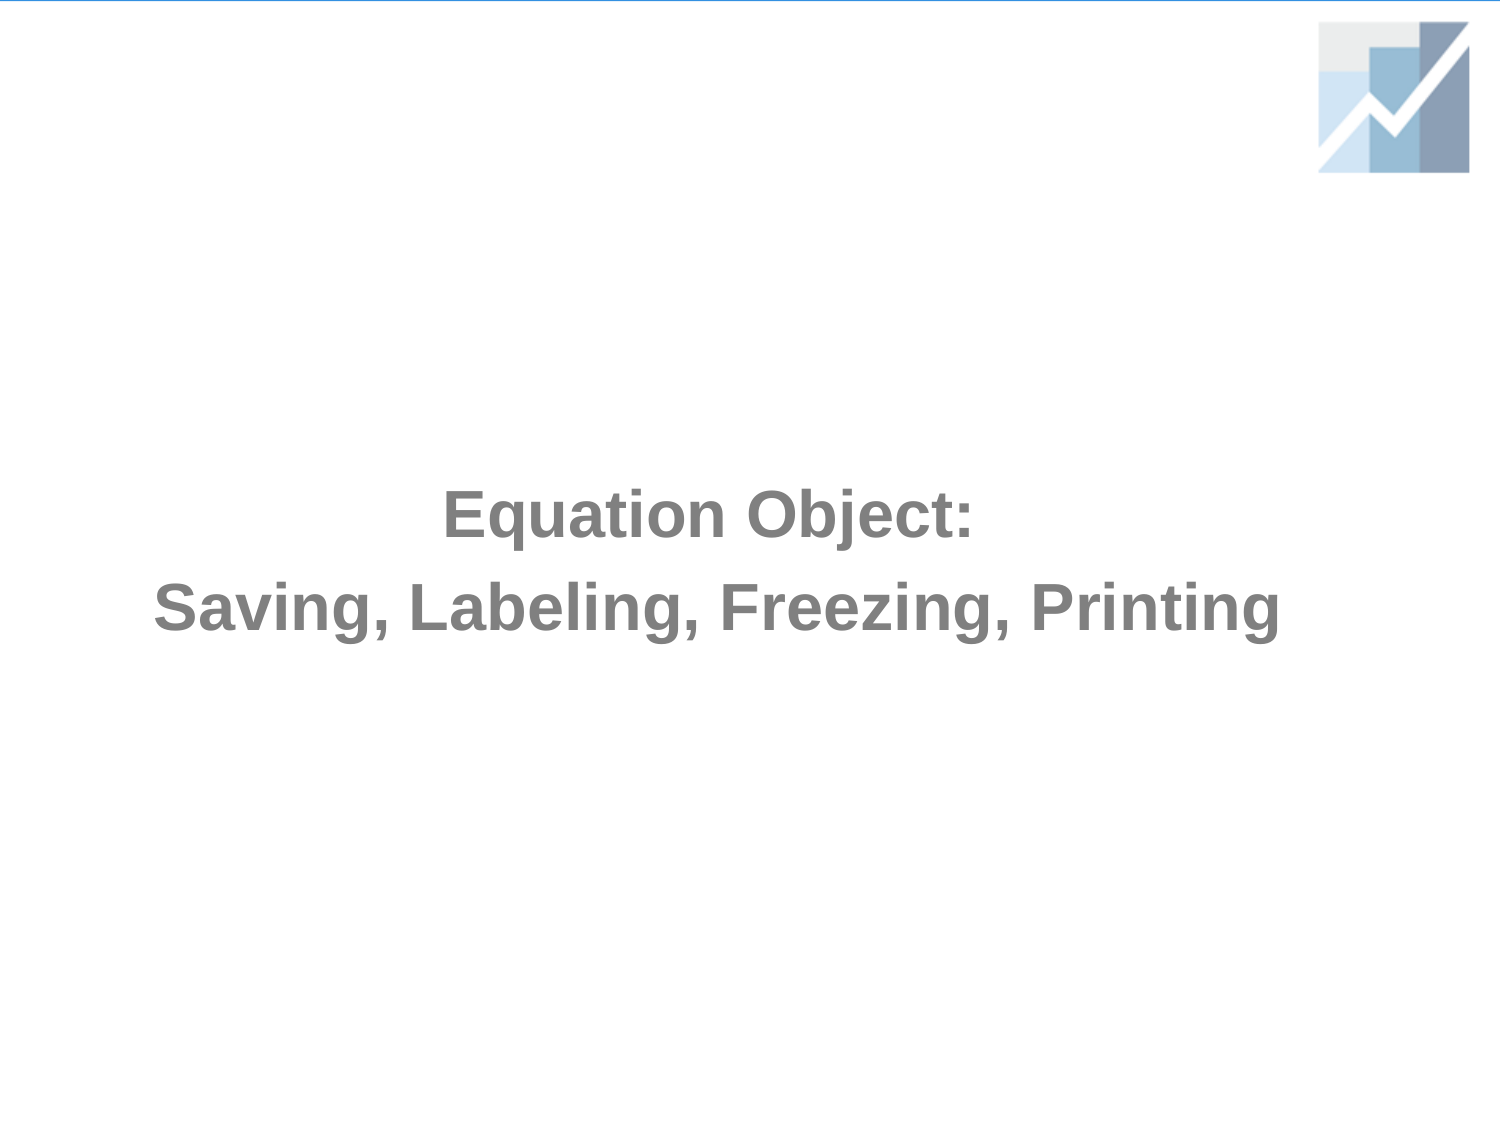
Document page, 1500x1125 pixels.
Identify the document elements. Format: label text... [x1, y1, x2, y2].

picture [1300, 11, 1479, 181]
subtitle Equation Object: Saving, Labeling, Freezing, Printing [91, 463, 1346, 727]
